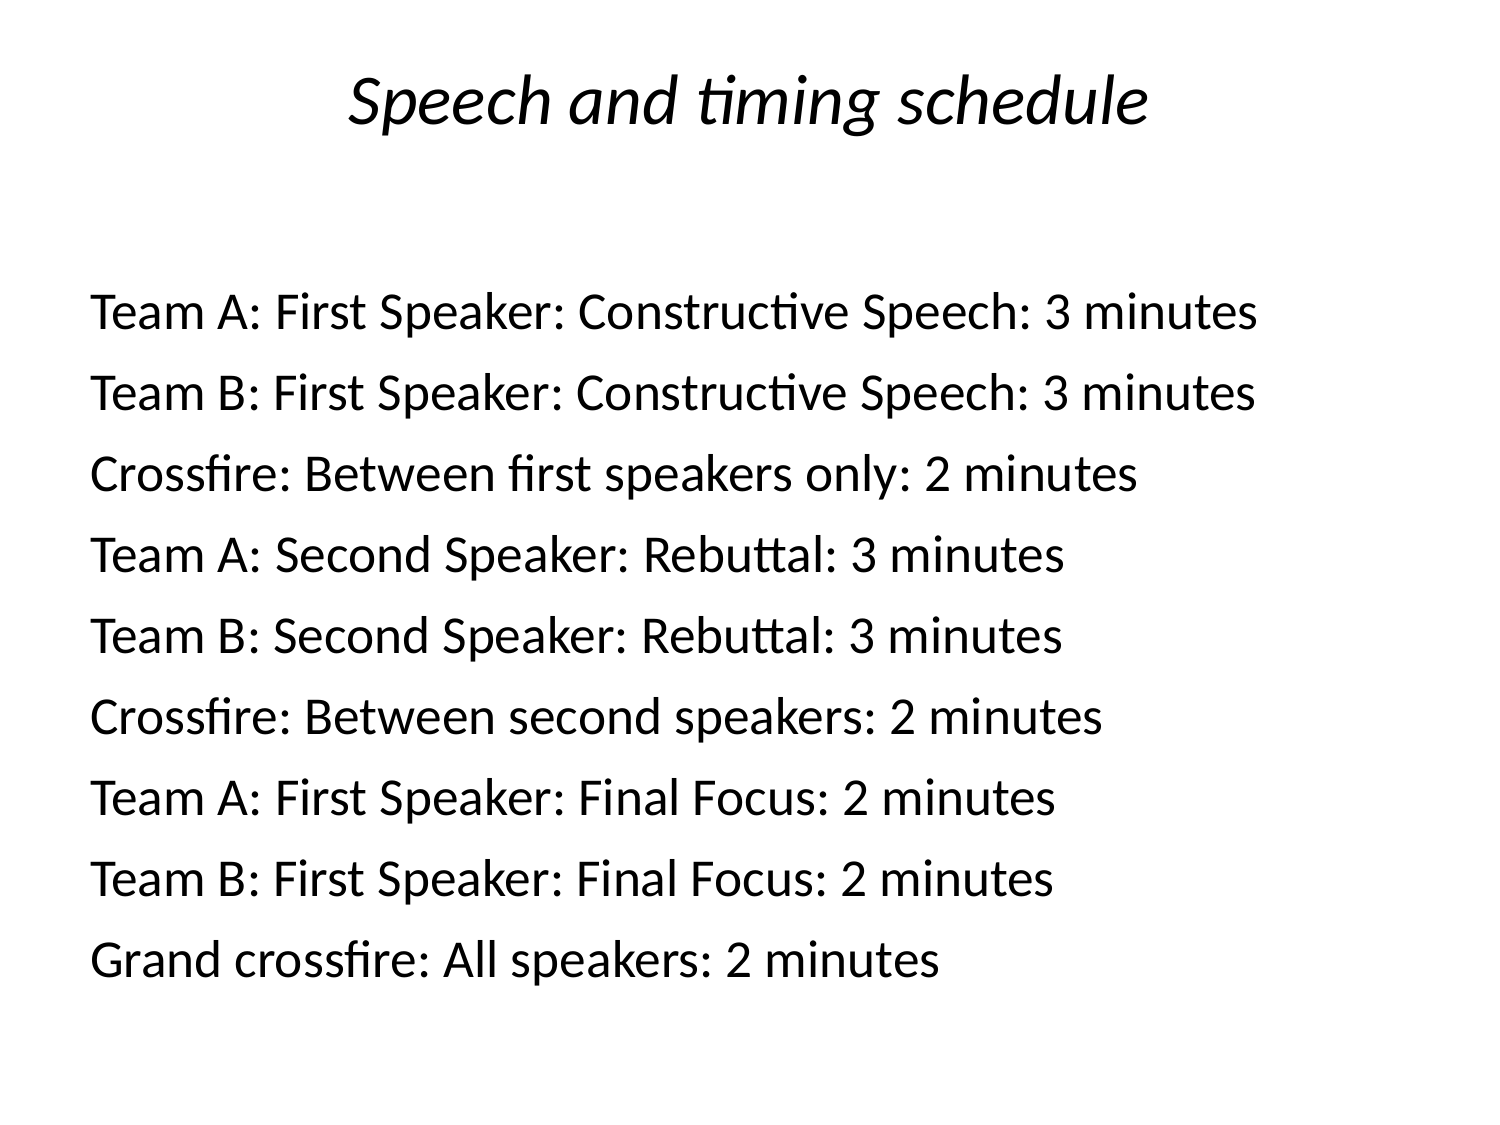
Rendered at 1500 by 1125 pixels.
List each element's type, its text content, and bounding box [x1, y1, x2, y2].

title Speech and timing schedule [75, 45, 1425, 233]
list Team A: First Speaker: Constructive Speech: 3 minutes Team B: First Speaker: Constructive Speech: 3 minutes Crossfire: Between first speakers only: 2 minutes Team A: Second Speaker: Rebuttal: 3 minutes Team B: Second Speaker: Rebuttal: 3 minutes Crossfire: Between second speakers: 2 minutes Team A: First Speaker: Final Focus: 2 minutes Team B: First Speaker: Final Focus: 2 minutes Grand crossfire: All speakers: 2 minutes [75, 262, 1425, 1005]
